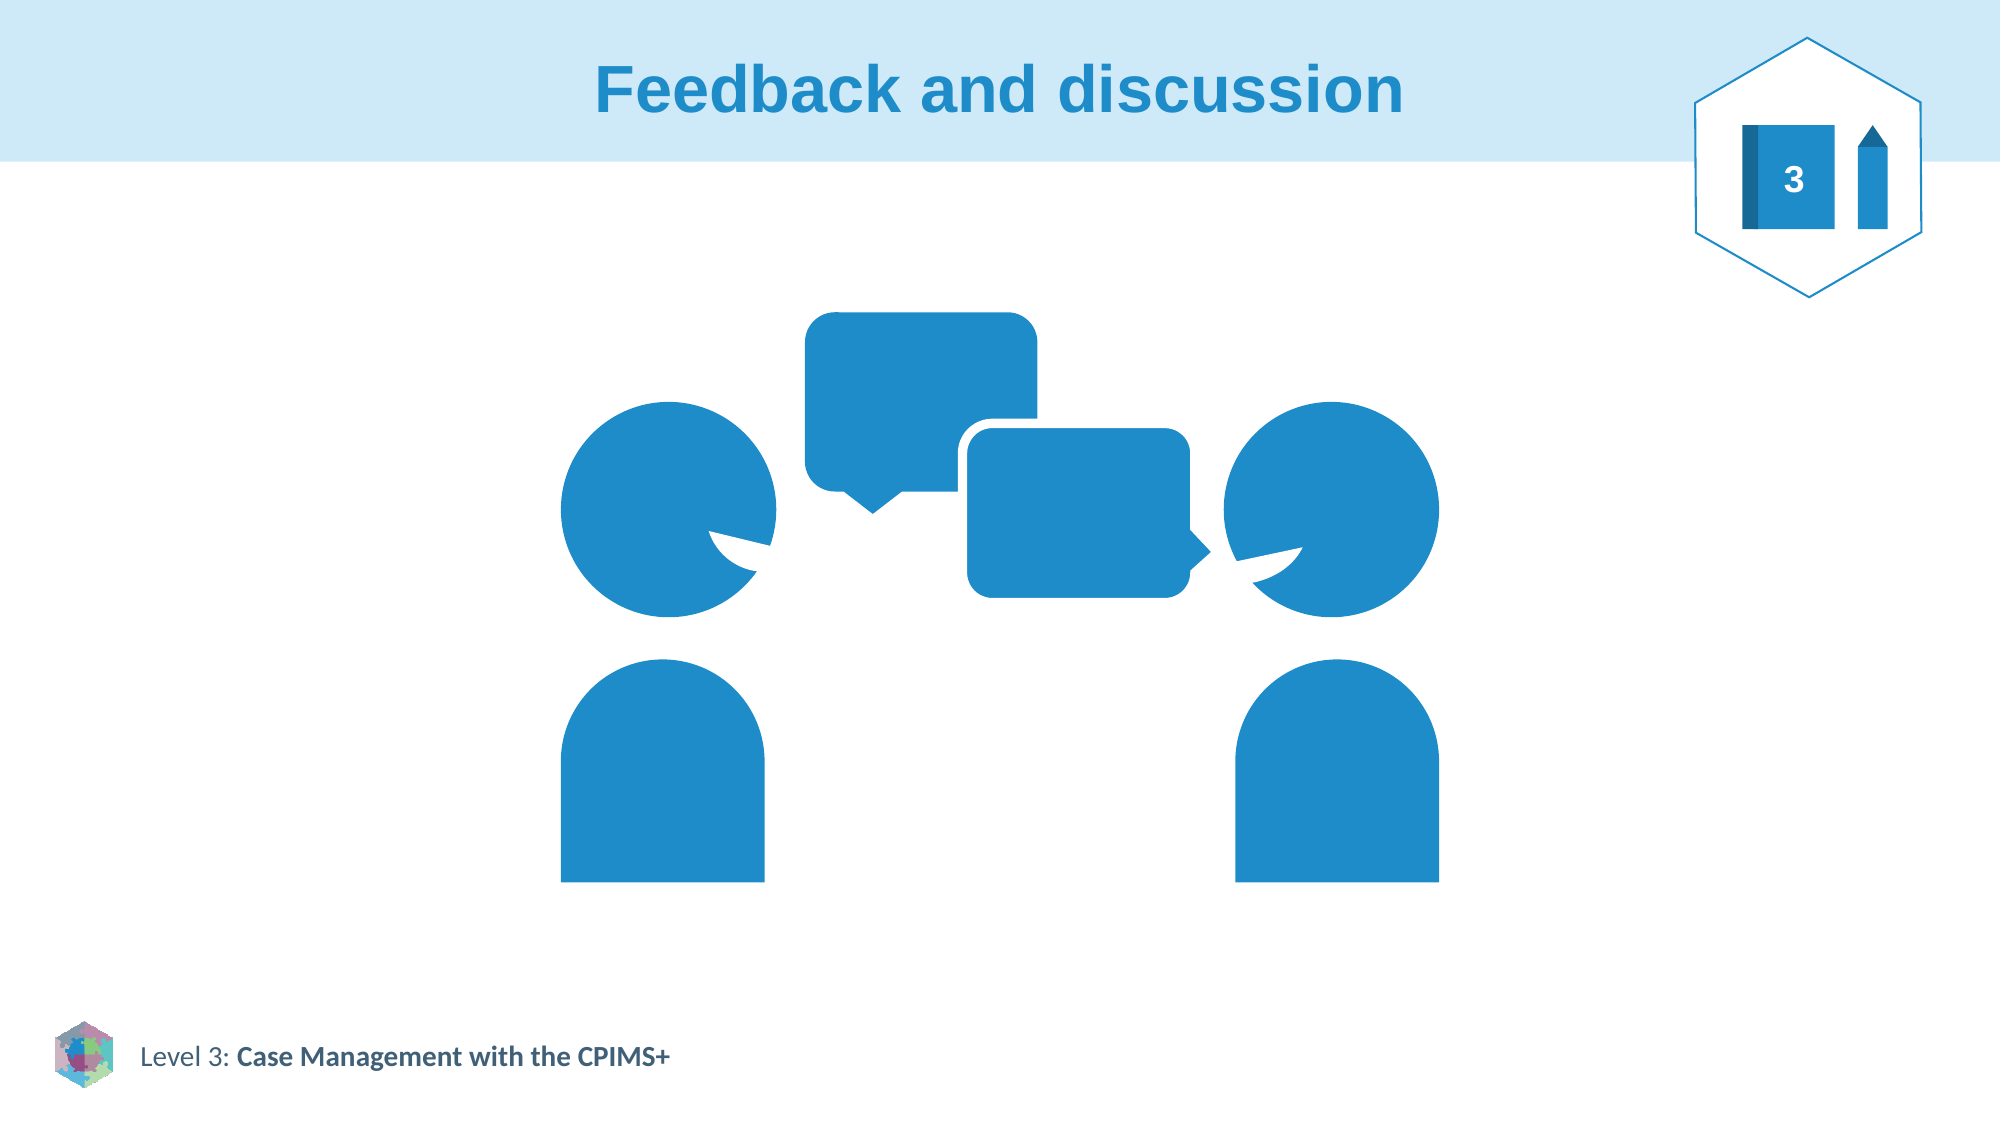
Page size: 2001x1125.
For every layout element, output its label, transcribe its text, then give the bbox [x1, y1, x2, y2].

picture [55, 1021, 113, 1088]
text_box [1677, 55, 1939, 280]
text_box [560, 312, 1440, 883]
title Feedback and discussion [137, 19, 1863, 163]
